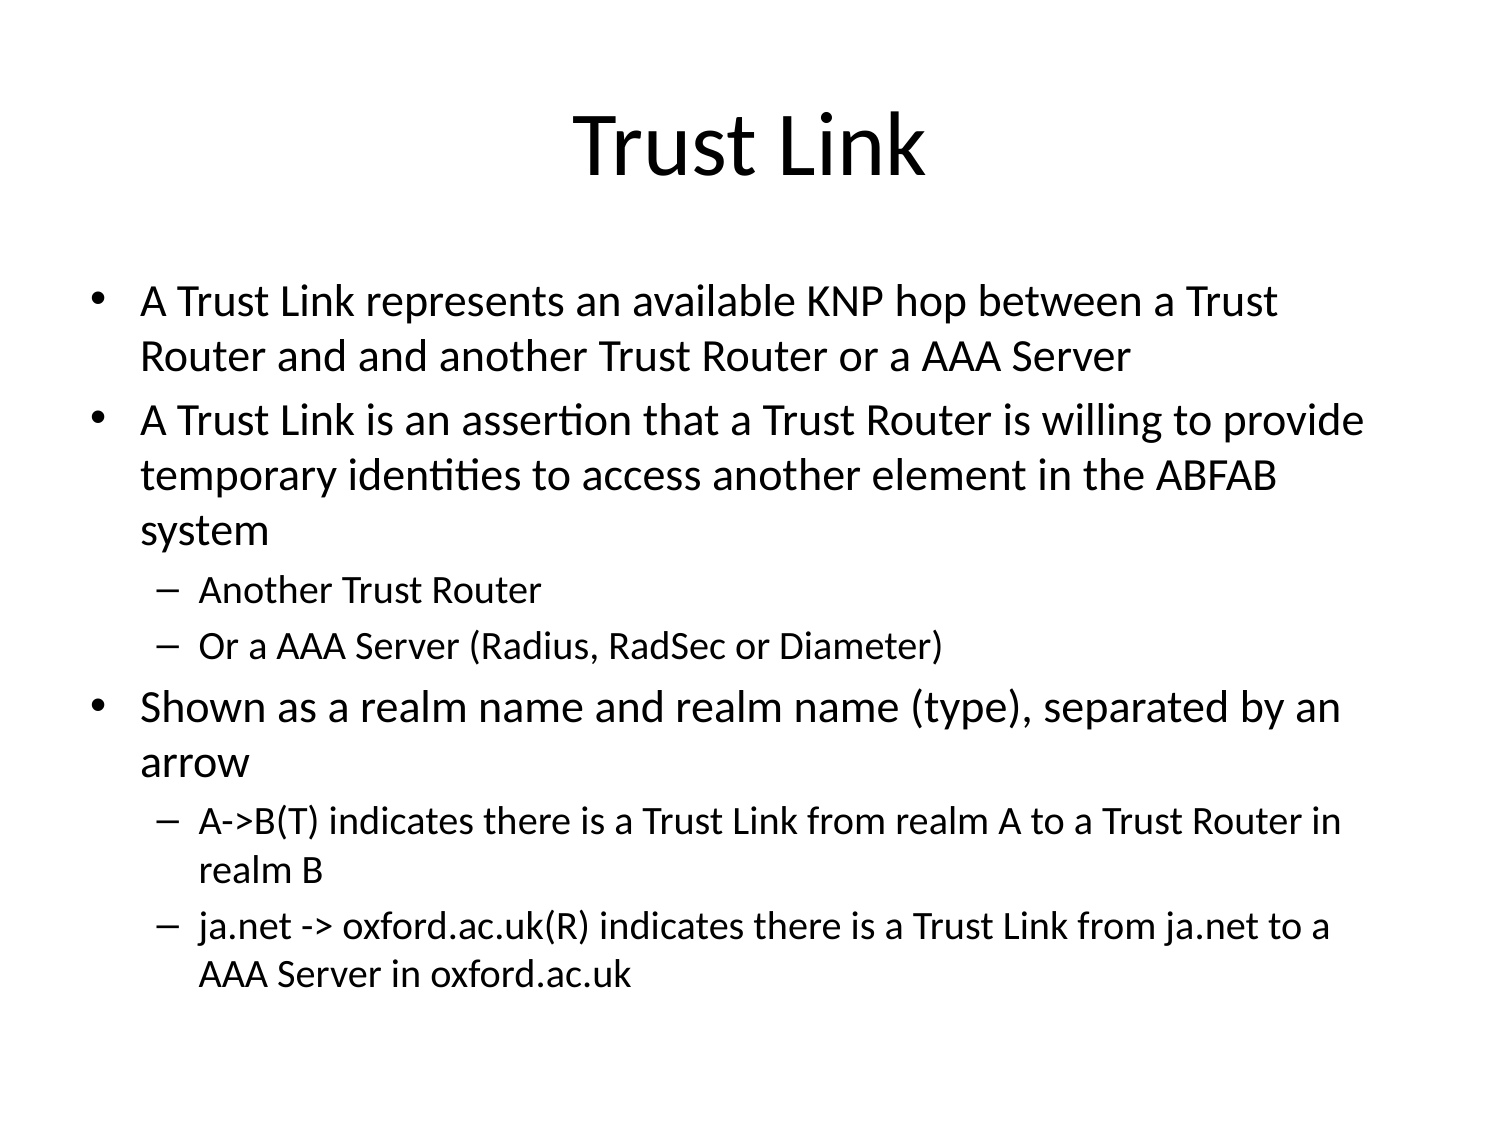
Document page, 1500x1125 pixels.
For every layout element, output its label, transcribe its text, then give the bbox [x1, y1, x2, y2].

title Trust Link [75, 45, 1425, 233]
list A Trust Link represents an available KNP hop between a Trust Router and and another Trust Router or a AAA Server A Trust Link is an assertion that a Trust Router is willing to provide temporary identities to access another element in the ABFAB system Another Trust Router Or a AAA Server (Radius, RadSec or Diameter) Shown as a realm name and realm name (type), separated by an arrow A->B(T) indicates there is a Trust Link from realm A to a Trust Router in realm B ja.net -> oxford.ac.uk(R) indicates there is a Trust Link from ja.net to a AAA Server in oxford.ac.uk [75, 262, 1425, 1005]
